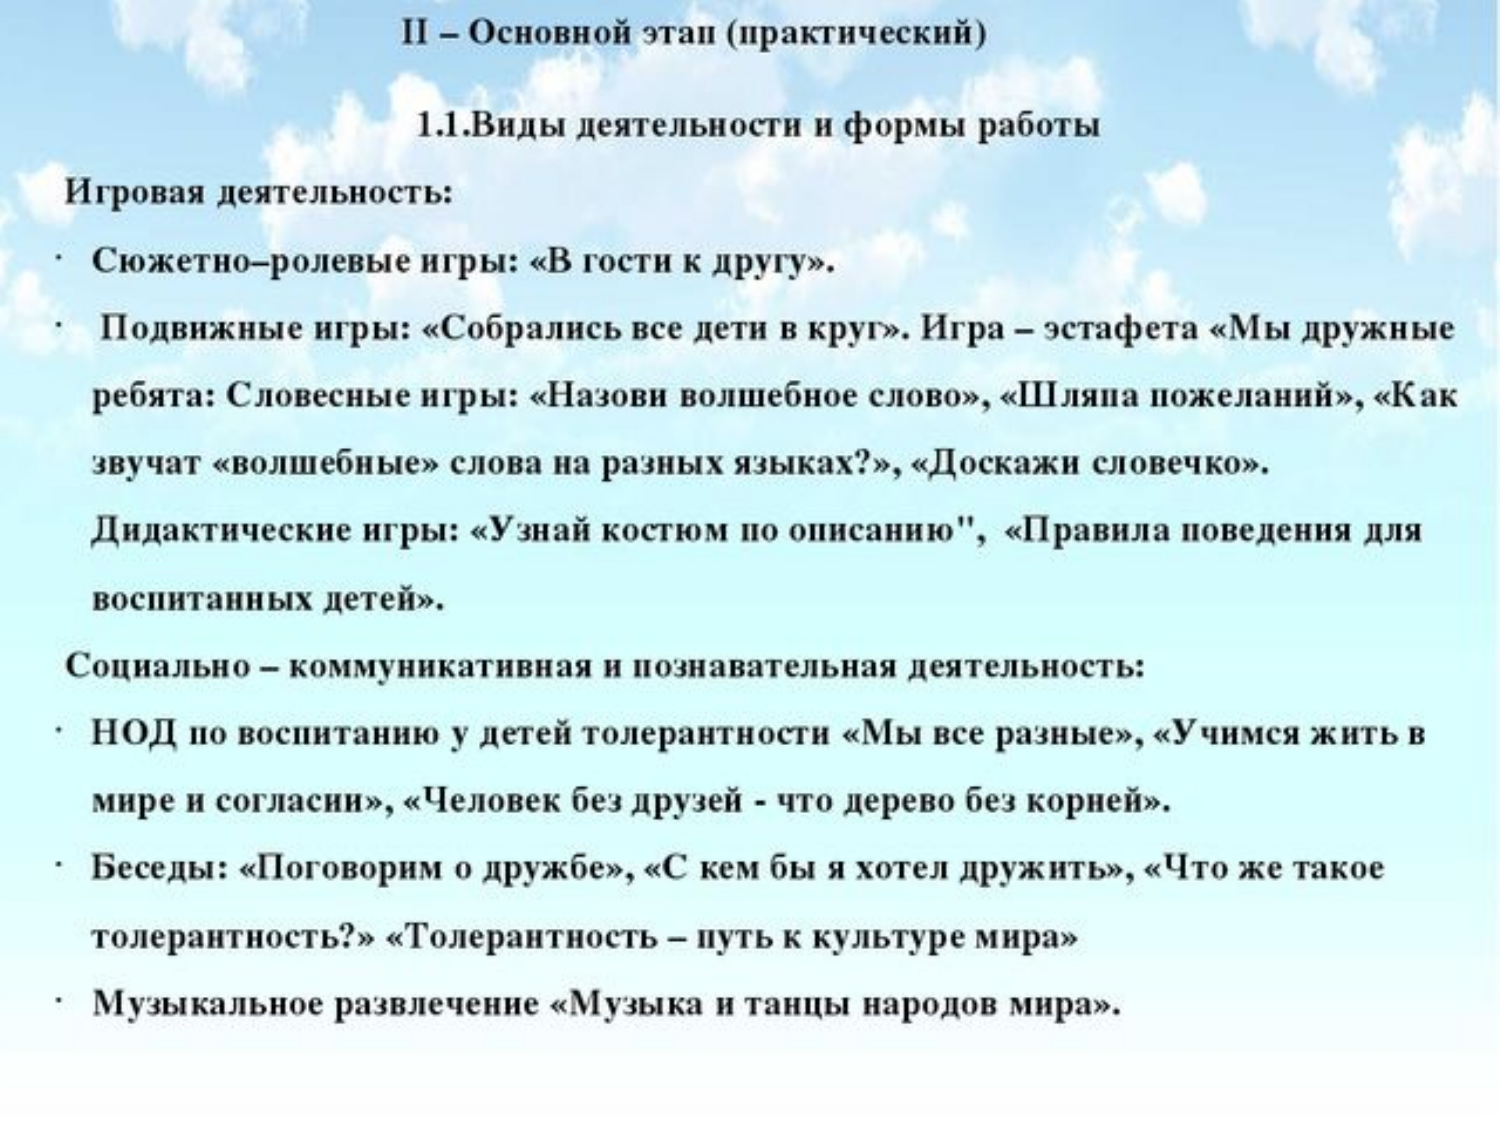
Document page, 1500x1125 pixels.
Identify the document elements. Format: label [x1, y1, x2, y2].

list [0, 0, 1500, 1125]
